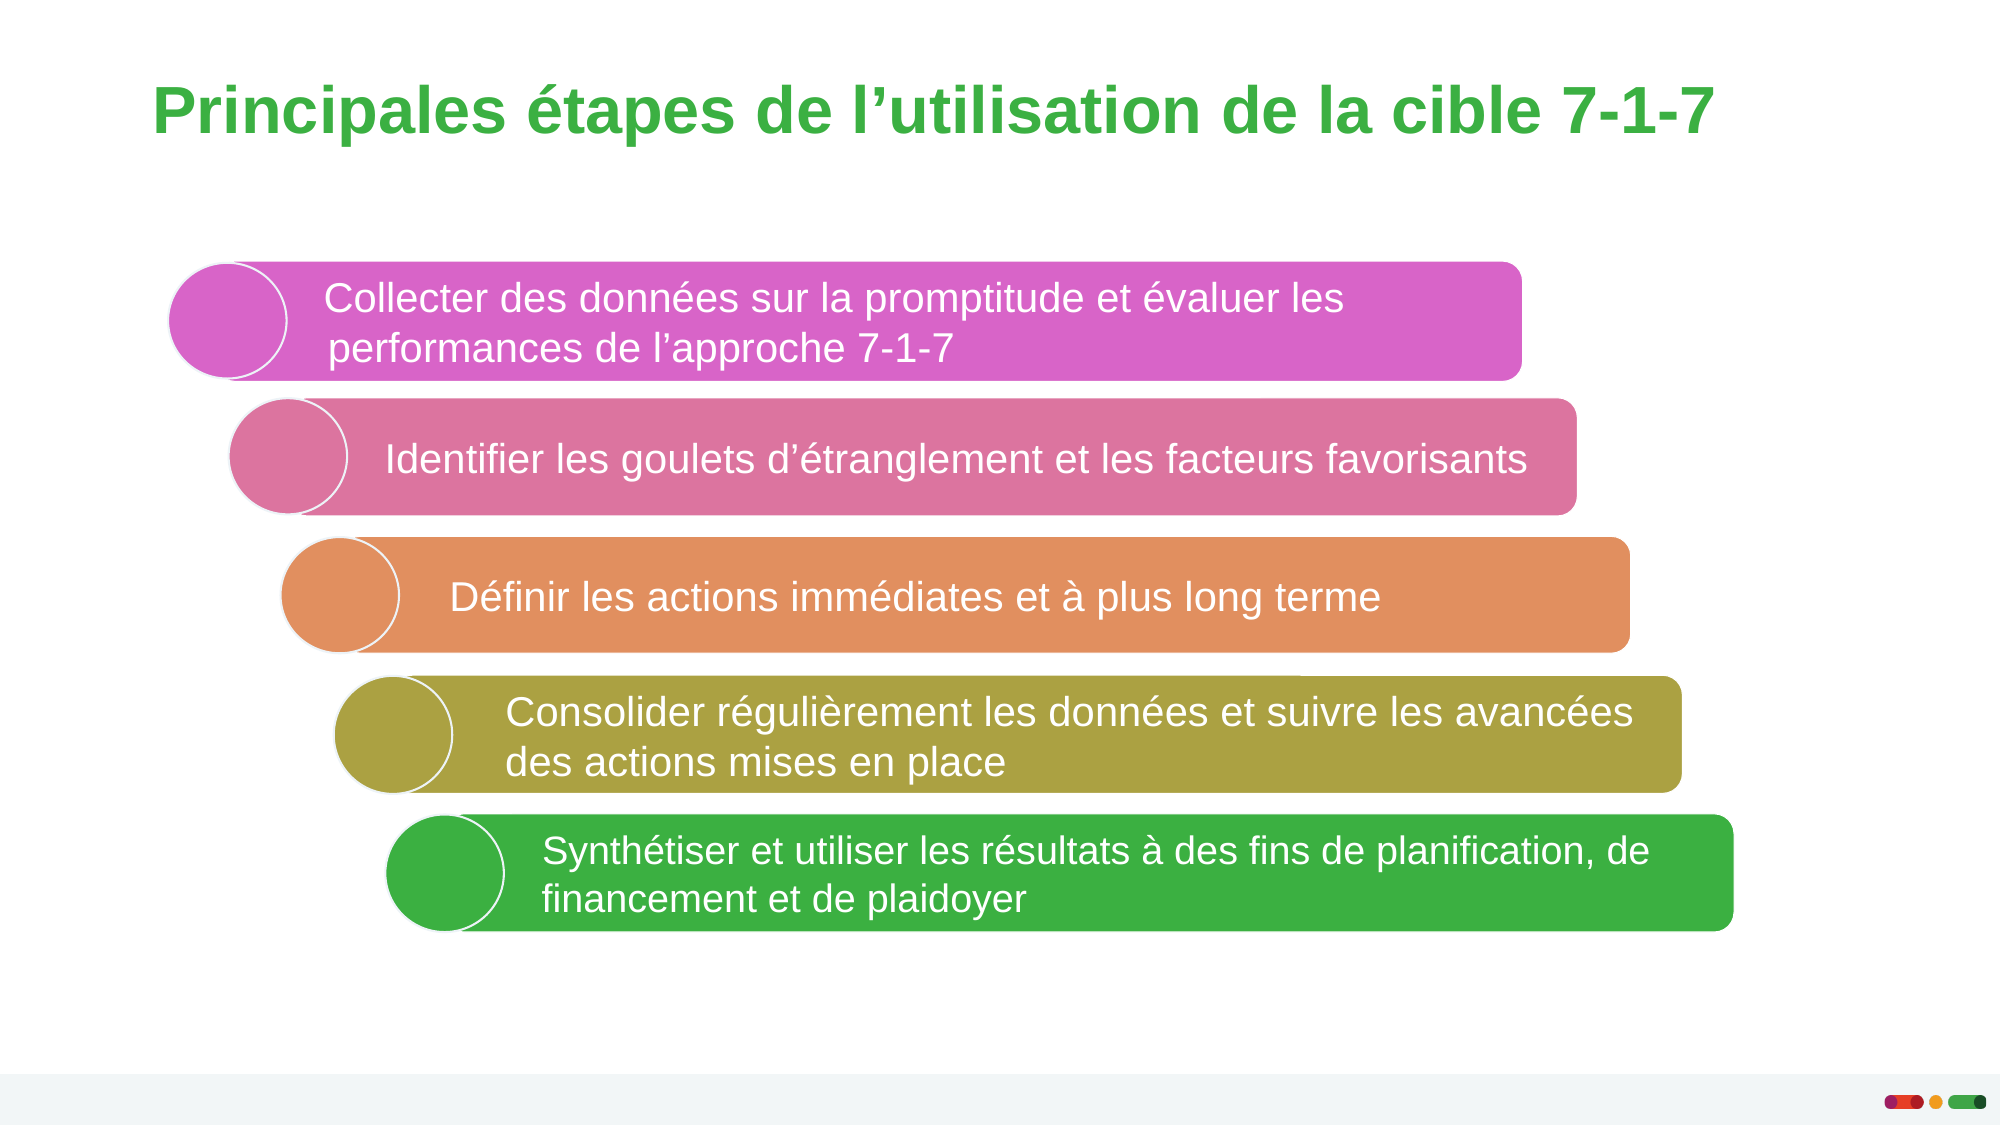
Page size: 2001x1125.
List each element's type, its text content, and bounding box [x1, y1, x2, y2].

text_box [332, 674, 454, 795]
text_box [167, 261, 288, 380]
text_box [279, 536, 401, 655]
text_box Collecter des données sur la promptitude et évaluer les performances de l’approche 7-1-7 [226, 260, 1524, 382]
text_box Identifier les goulets d’étranglement et les facteurs favorisants [300, 397, 1578, 517]
text_box Définir les actions immédiates et à plus long terme [353, 535, 1632, 654]
text_box Synthétiser et utiliser les résultats à des fins de planification, de financement et de plaidoyer [458, 813, 1735, 933]
title Principales étapes de l’utilisation de la cible 7-1-7 [137, 59, 1863, 239]
text_box [227, 397, 349, 516]
text_box [384, 813, 505, 934]
text_box Consolider régulièrement les données et suivre les avancées des actions mises en place [405, 674, 1683, 794]
